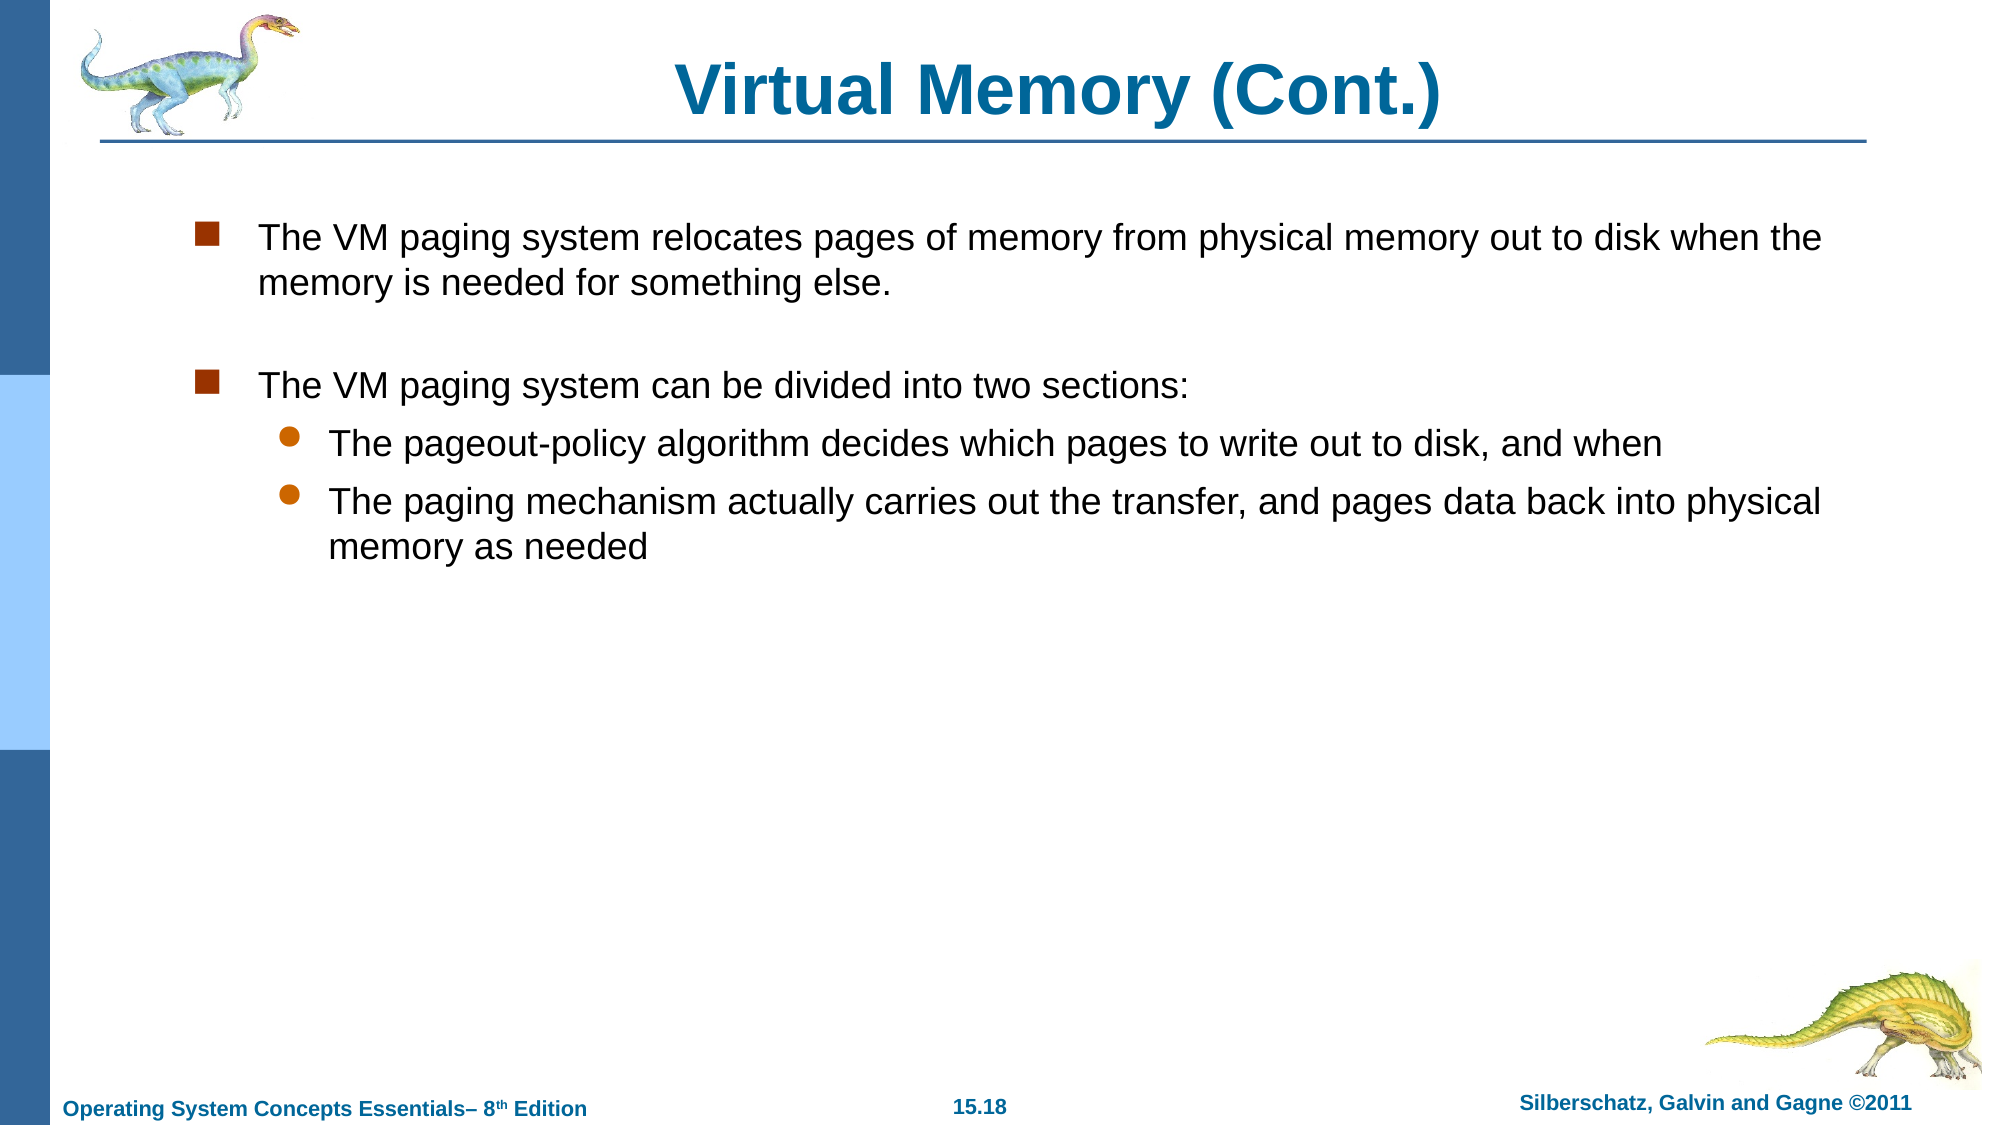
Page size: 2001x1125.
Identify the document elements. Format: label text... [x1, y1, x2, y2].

picture [62, 0, 324, 149]
picture [1700, 959, 1982, 1090]
title Virtual Memory (Cont.) [217, 45, 1900, 141]
list The VM paging system relocates pages of memory from physical memory out to disk when the memory is needed for something else. The VM paging system can be divided into two sections: The pageout-policy algorithm decides which pages to write out to disk, and when The paging mechanism actually carries out the transfer, and pages data back into physical memory as needed [176, 202, 1854, 946]
